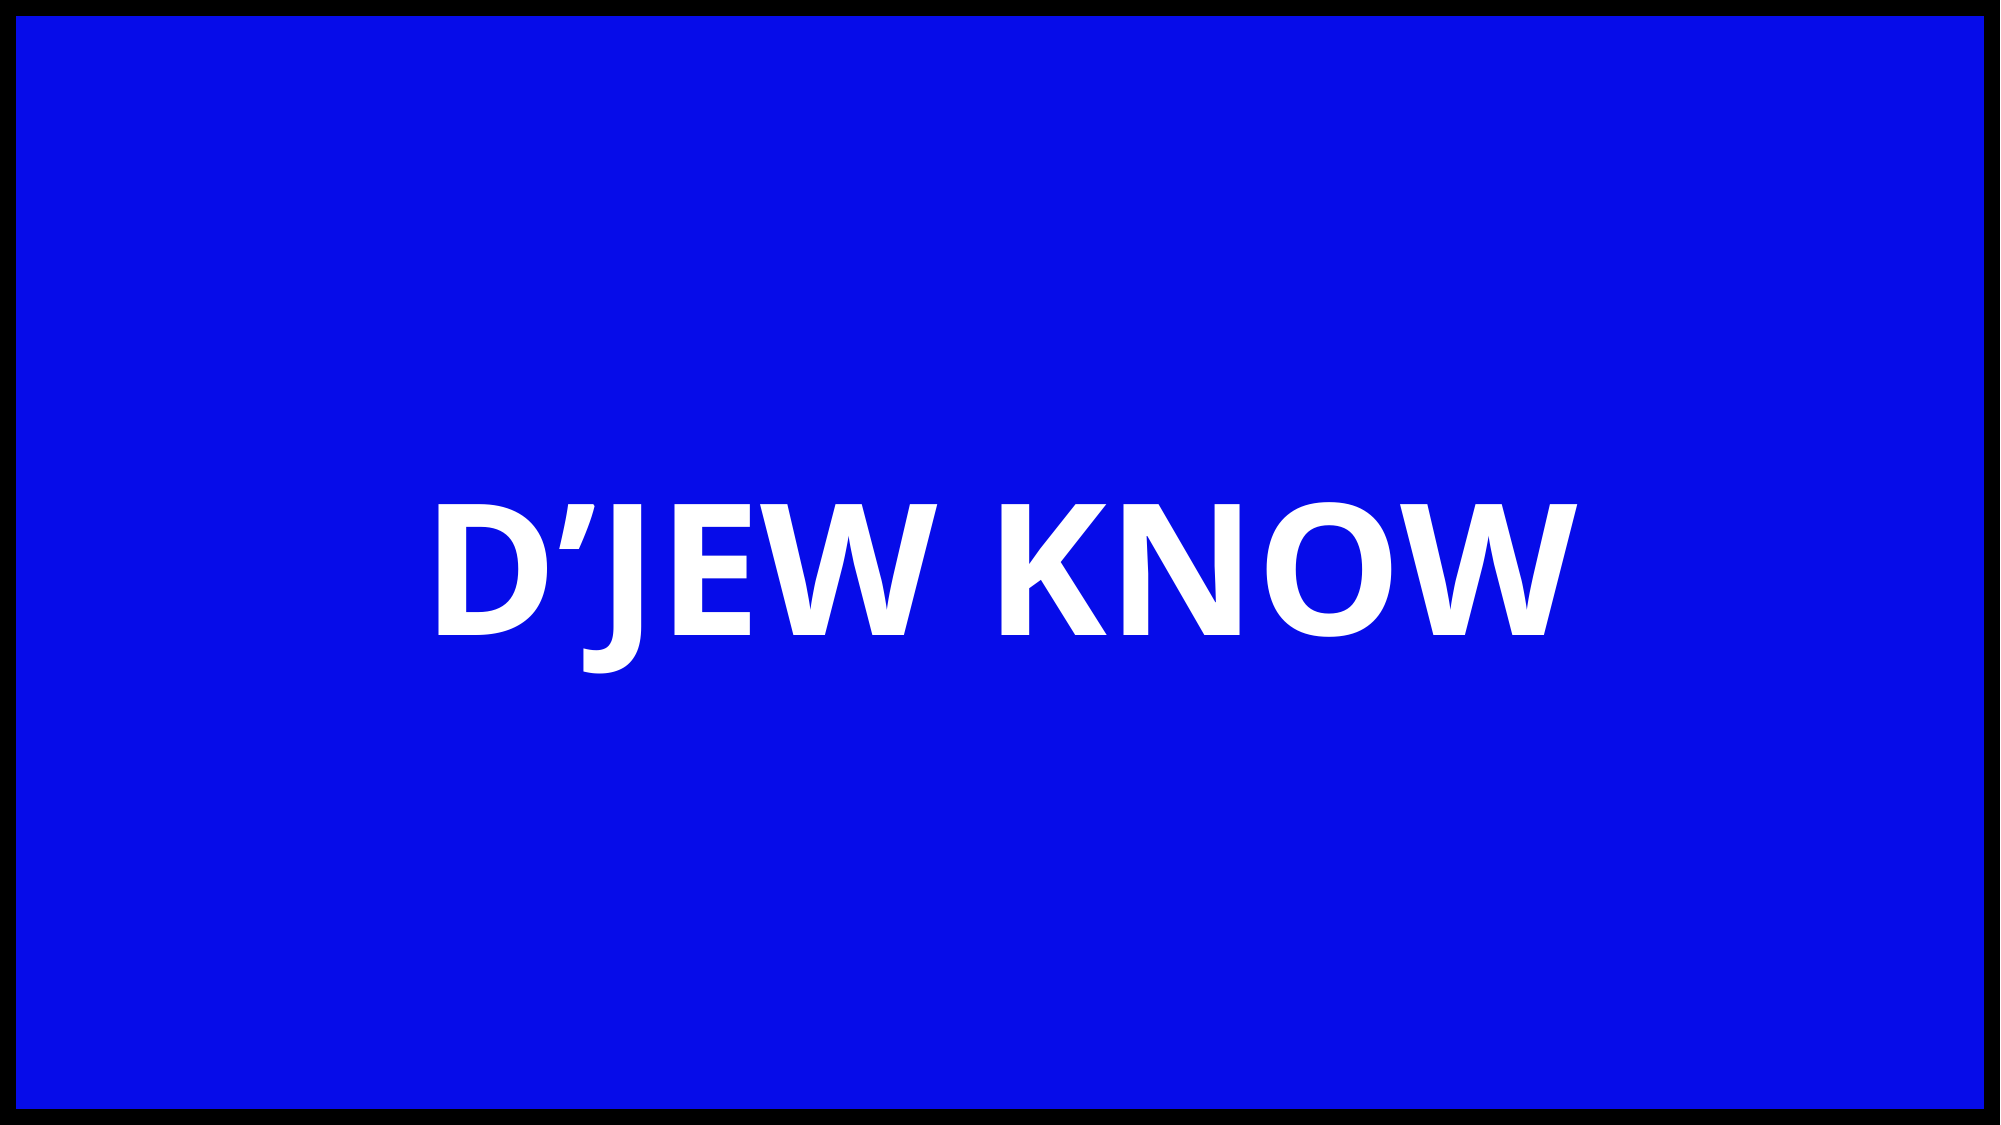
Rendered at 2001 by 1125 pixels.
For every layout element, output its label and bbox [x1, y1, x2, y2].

text_box [0, 0, 2000, 1125]
